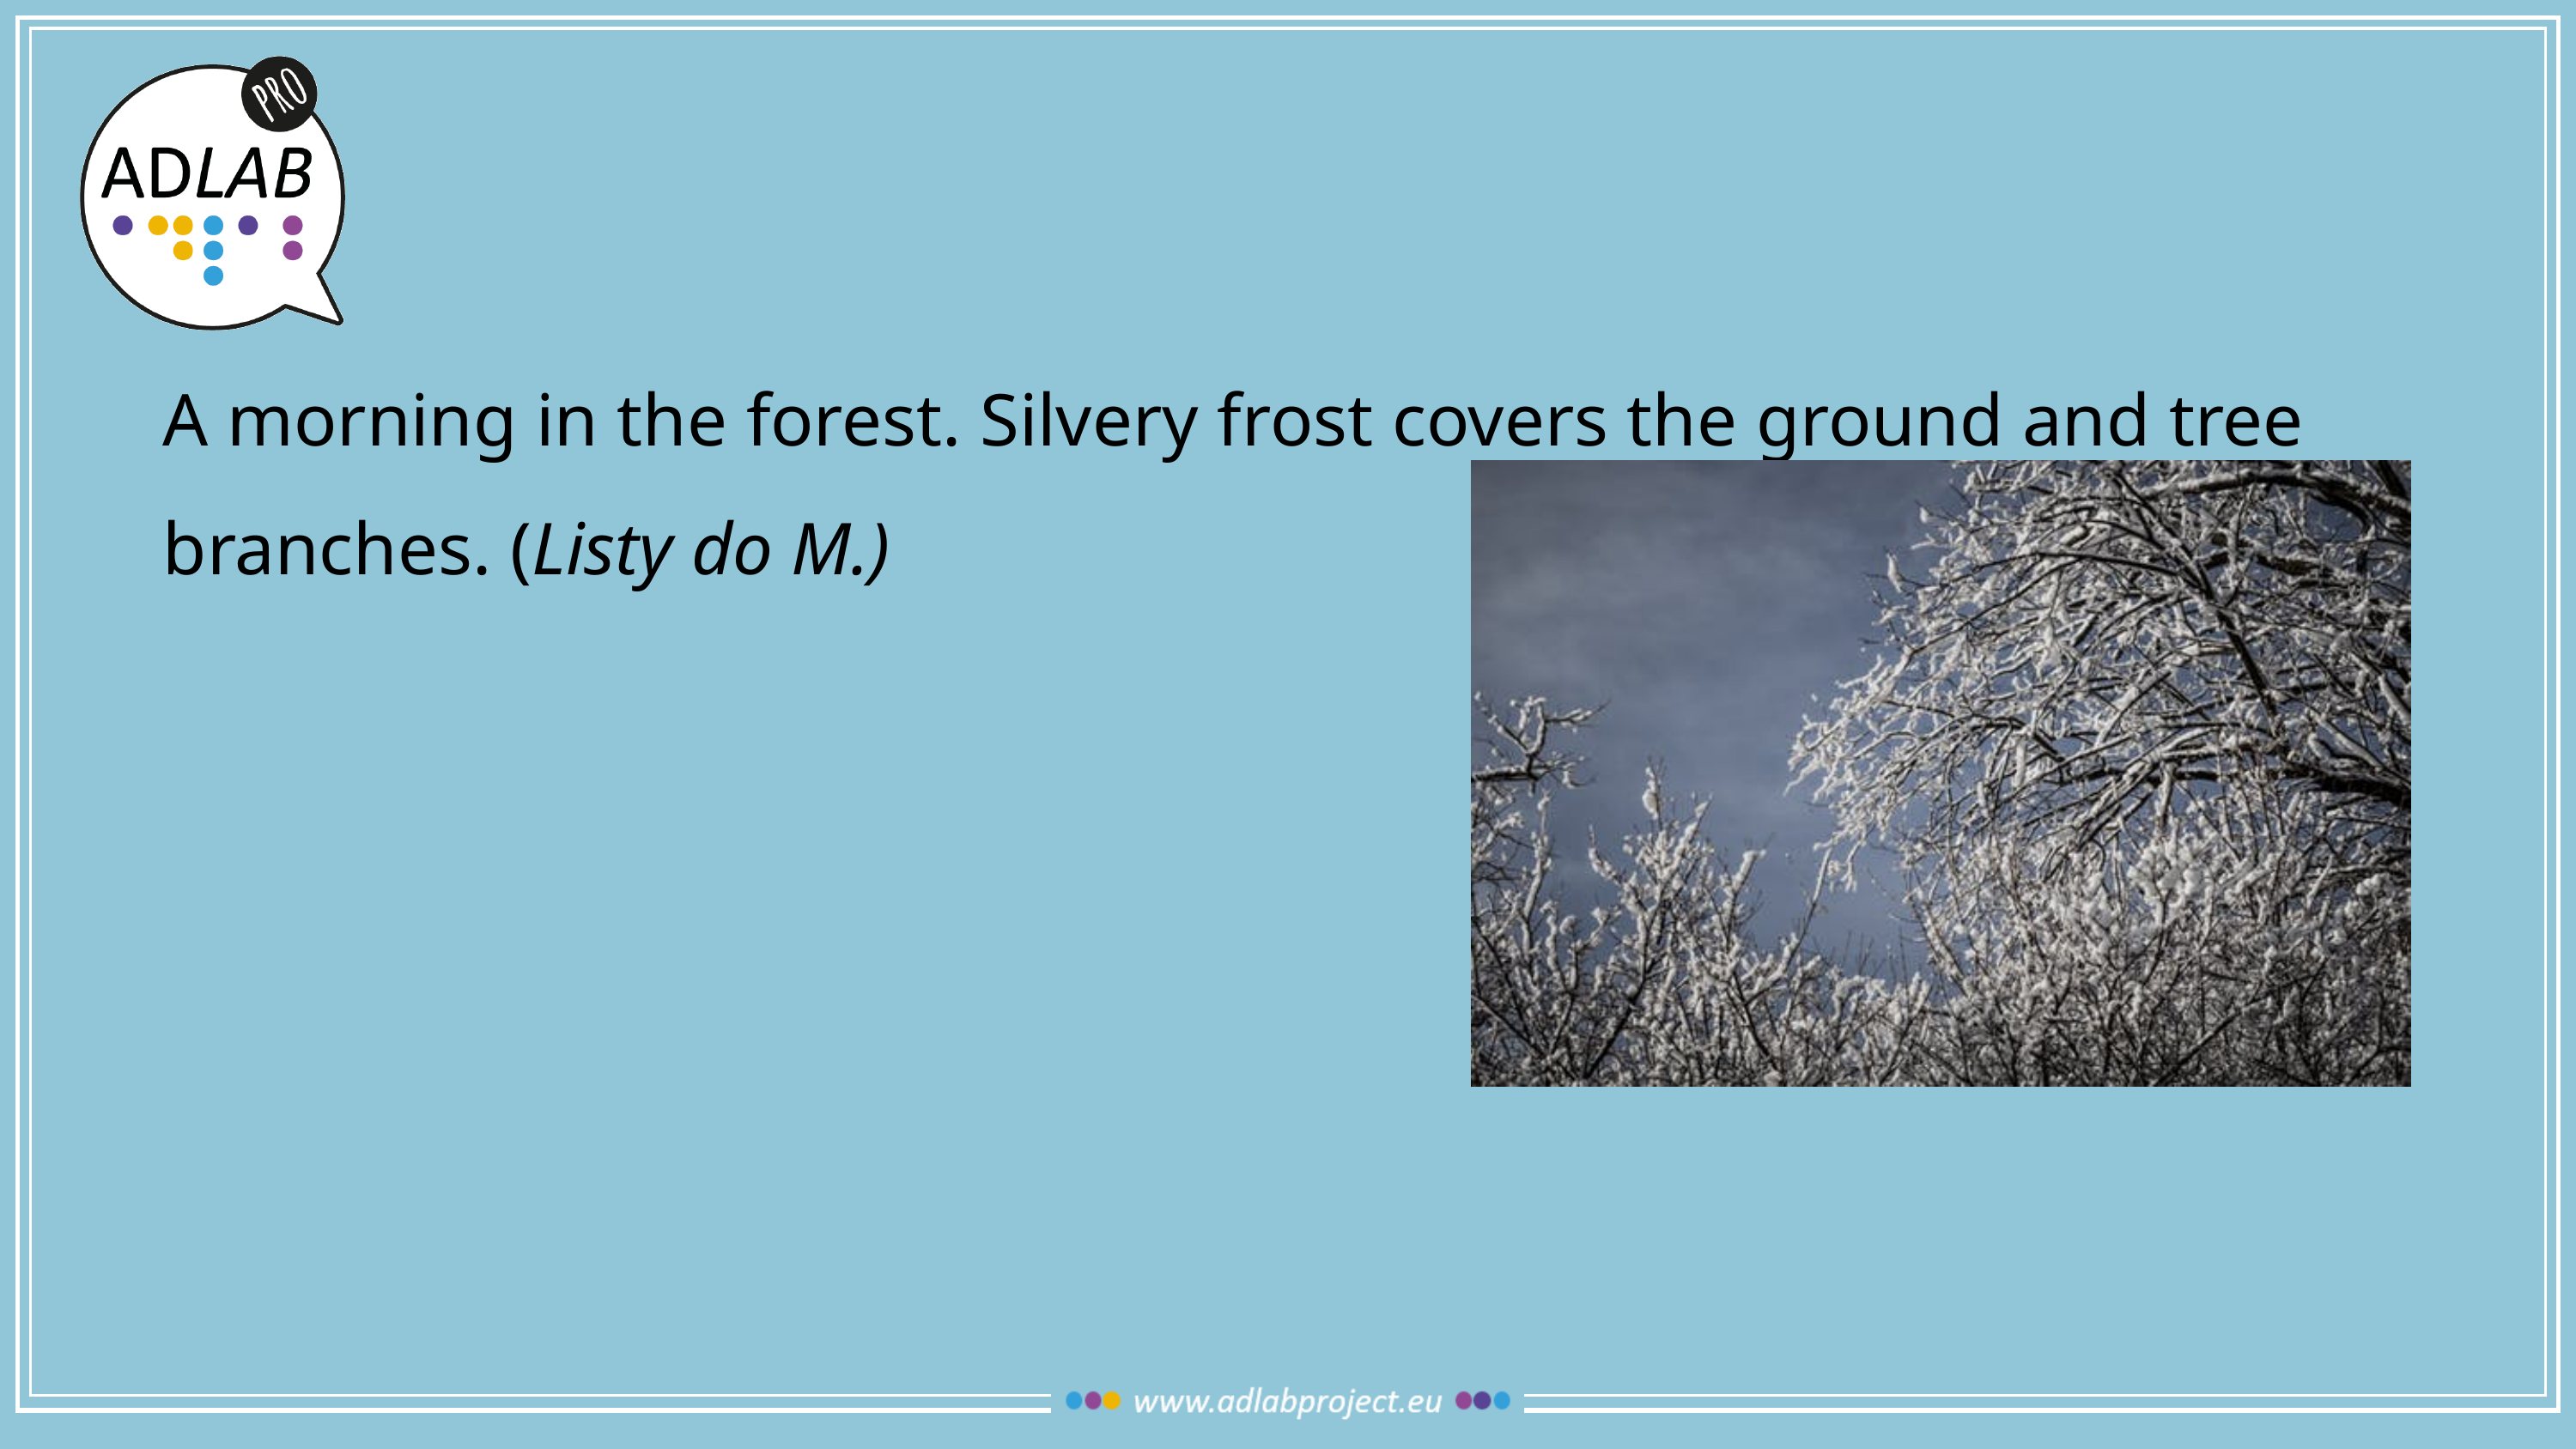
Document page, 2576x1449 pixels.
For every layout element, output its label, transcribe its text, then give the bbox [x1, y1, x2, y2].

picture [1051, 1378, 1524, 1429]
picture [72, 49, 353, 330]
picture [1471, 460, 2411, 1087]
list A morning in the forest. Silvery frost covers the ground and tree branches. (Listy do M.) [150, 324, 2467, 1087]
